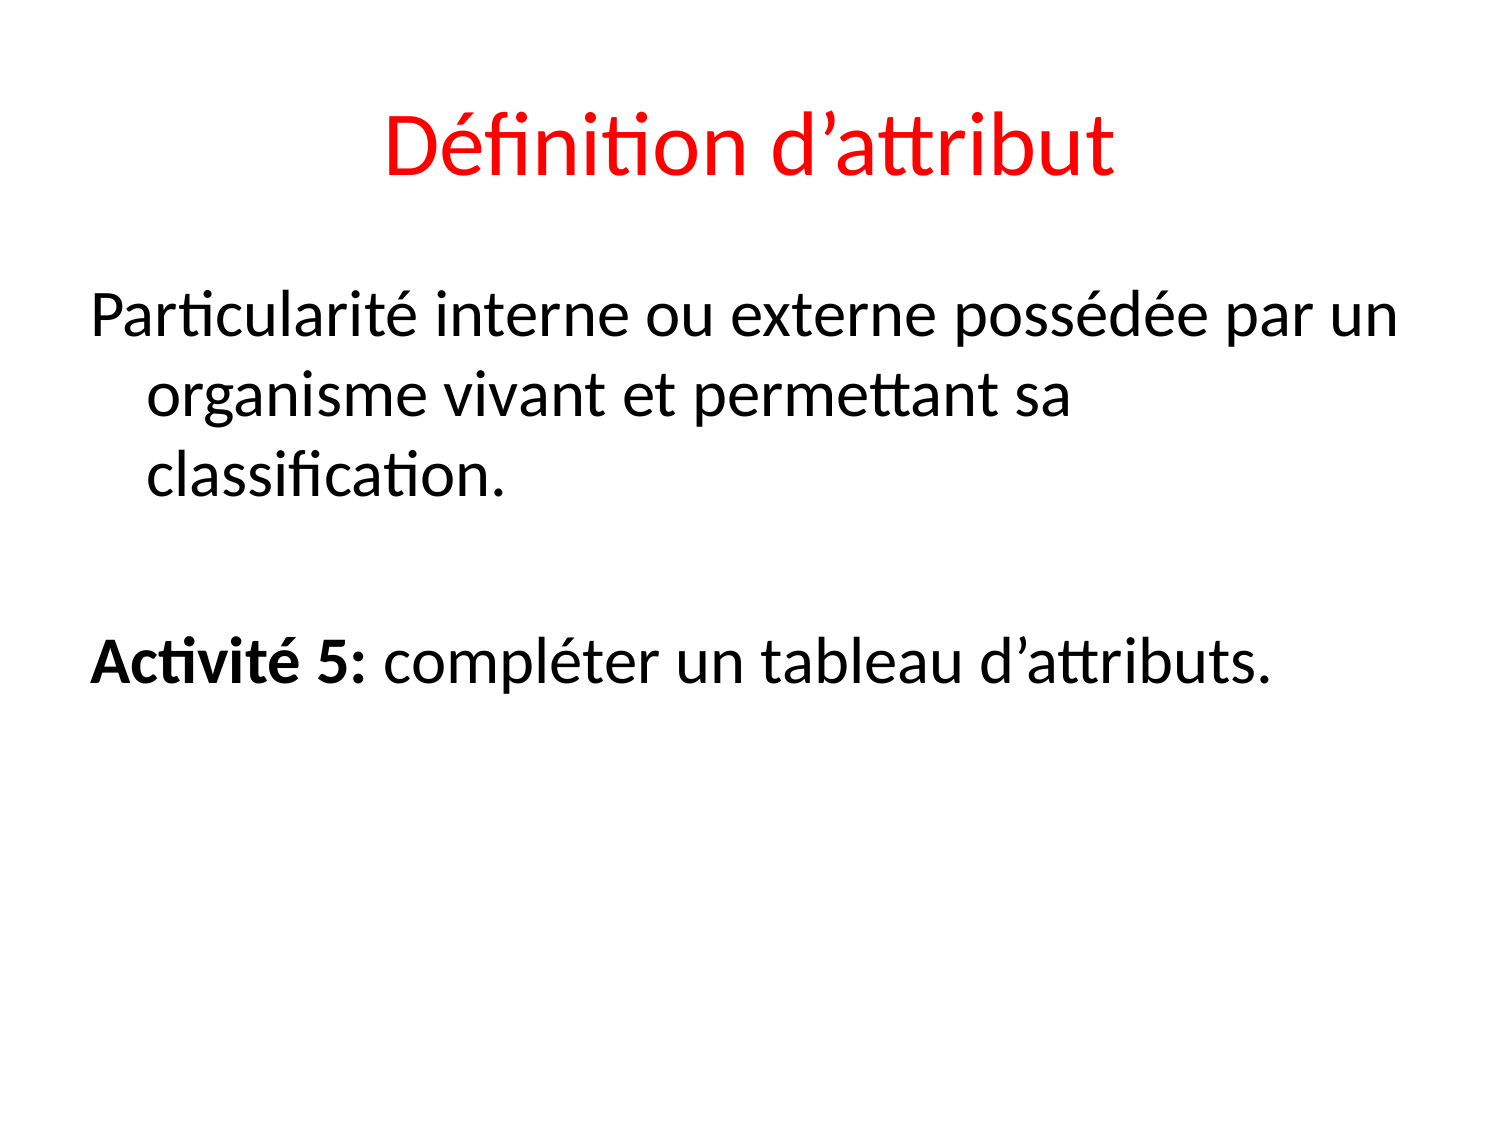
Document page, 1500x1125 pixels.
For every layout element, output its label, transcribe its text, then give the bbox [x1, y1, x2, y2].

list Particularité interne ou externe possédée par un organisme vivant et permettant sa classification. Activité 5: compléter un tableau d’attributs. [75, 262, 1425, 1005]
title Définition d’attribut [75, 45, 1425, 233]
